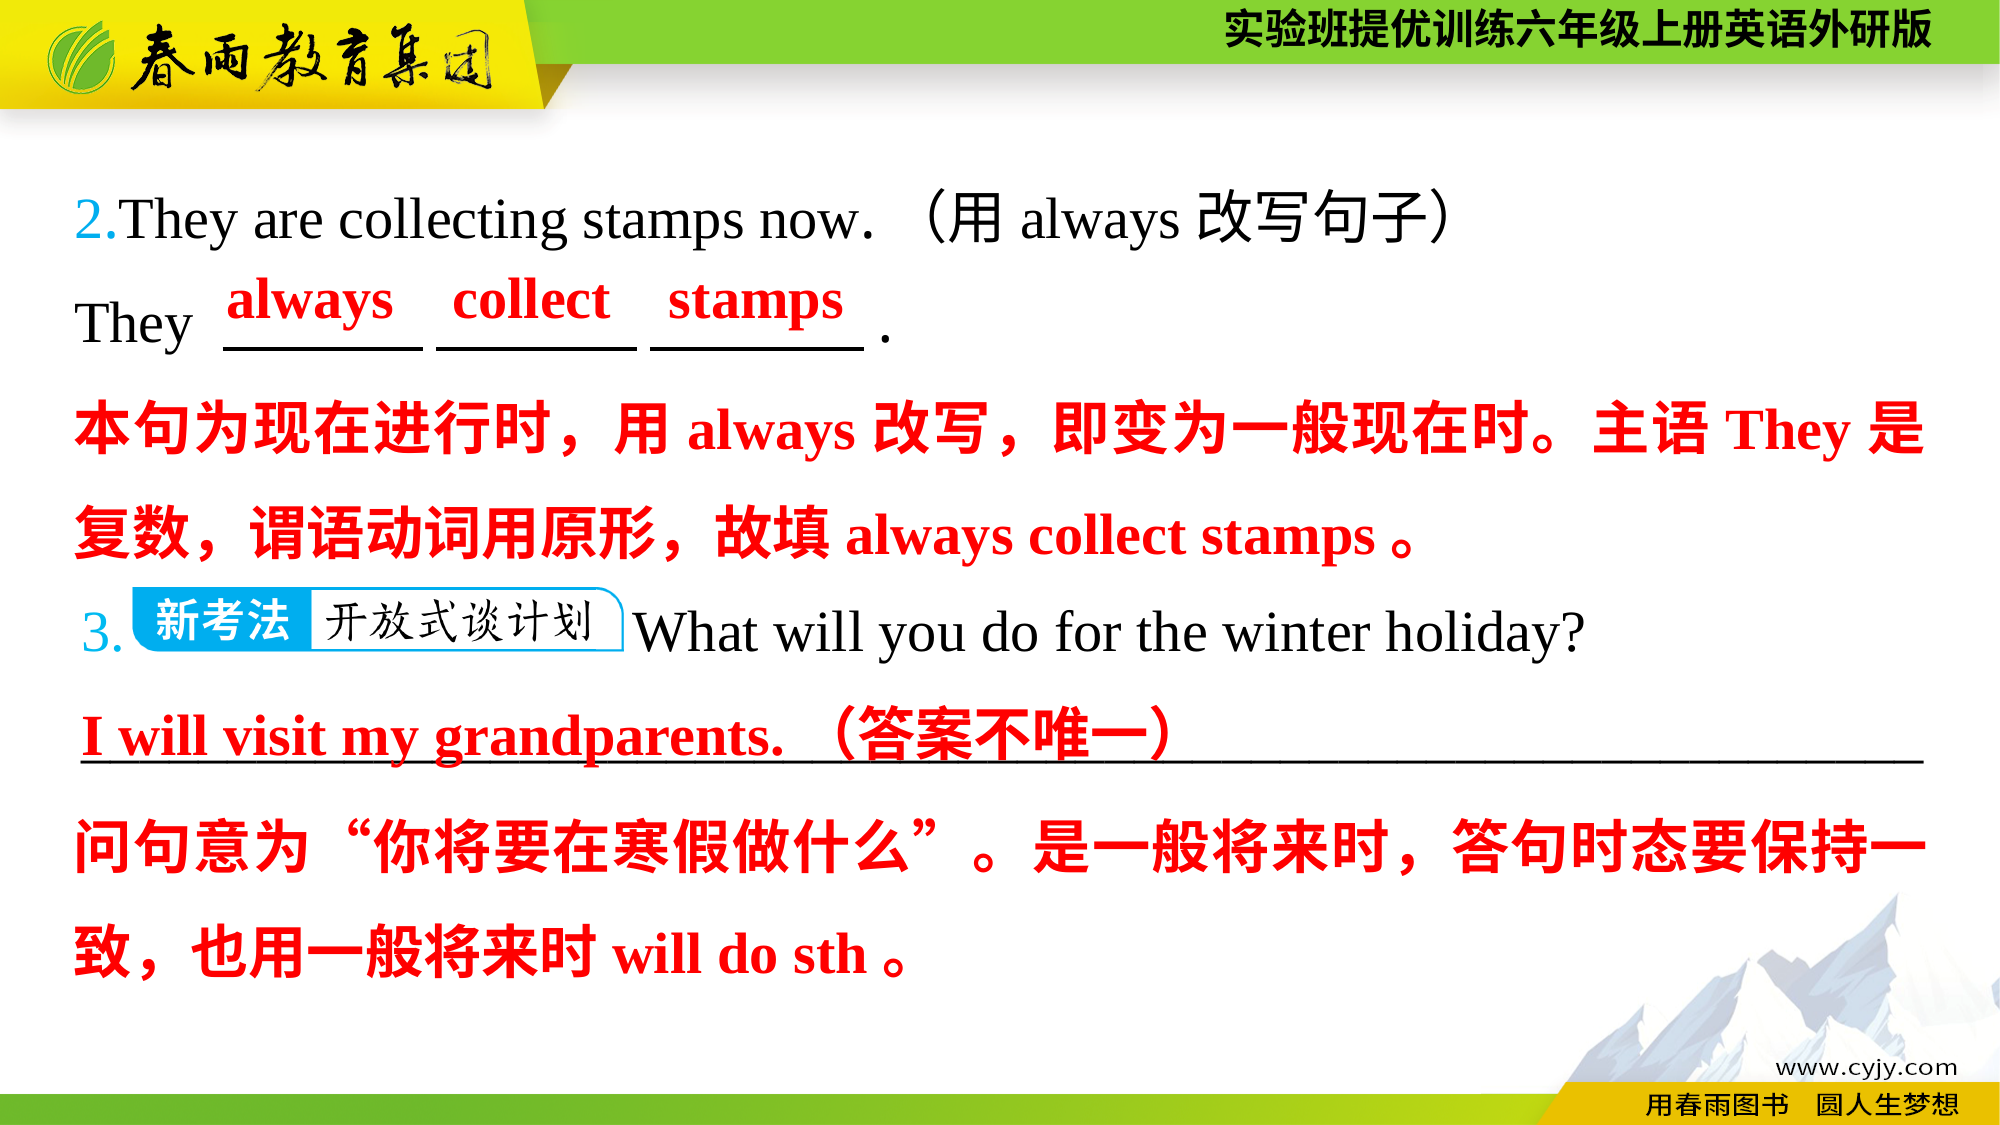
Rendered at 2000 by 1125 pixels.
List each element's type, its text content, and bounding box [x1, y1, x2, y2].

list 2.They are collecting stamps now.（用always改写句子） They . [59, 137, 1944, 351]
text_box always collect stamps [211, 253, 882, 338]
text_box 本句为现在进行时，用always改写，即变为一般现在时。主语They是复数，谓语动词用原形，故填always collect stamps。 [59, 348, 1941, 574]
text_box I will visit my grandparents.（答案不唯一） [66, 654, 1381, 768]
text_box 3. What will you do for the winter holiday? _______________________________________________________________ [66, 550, 1951, 776]
picture [0, 0, 2000, 1125]
text_box 问句意为“你将要在寒假做什么”。是一般将来时，答句时态要保持一致，也用一般将来时will do sth。 [59, 768, 1944, 993]
